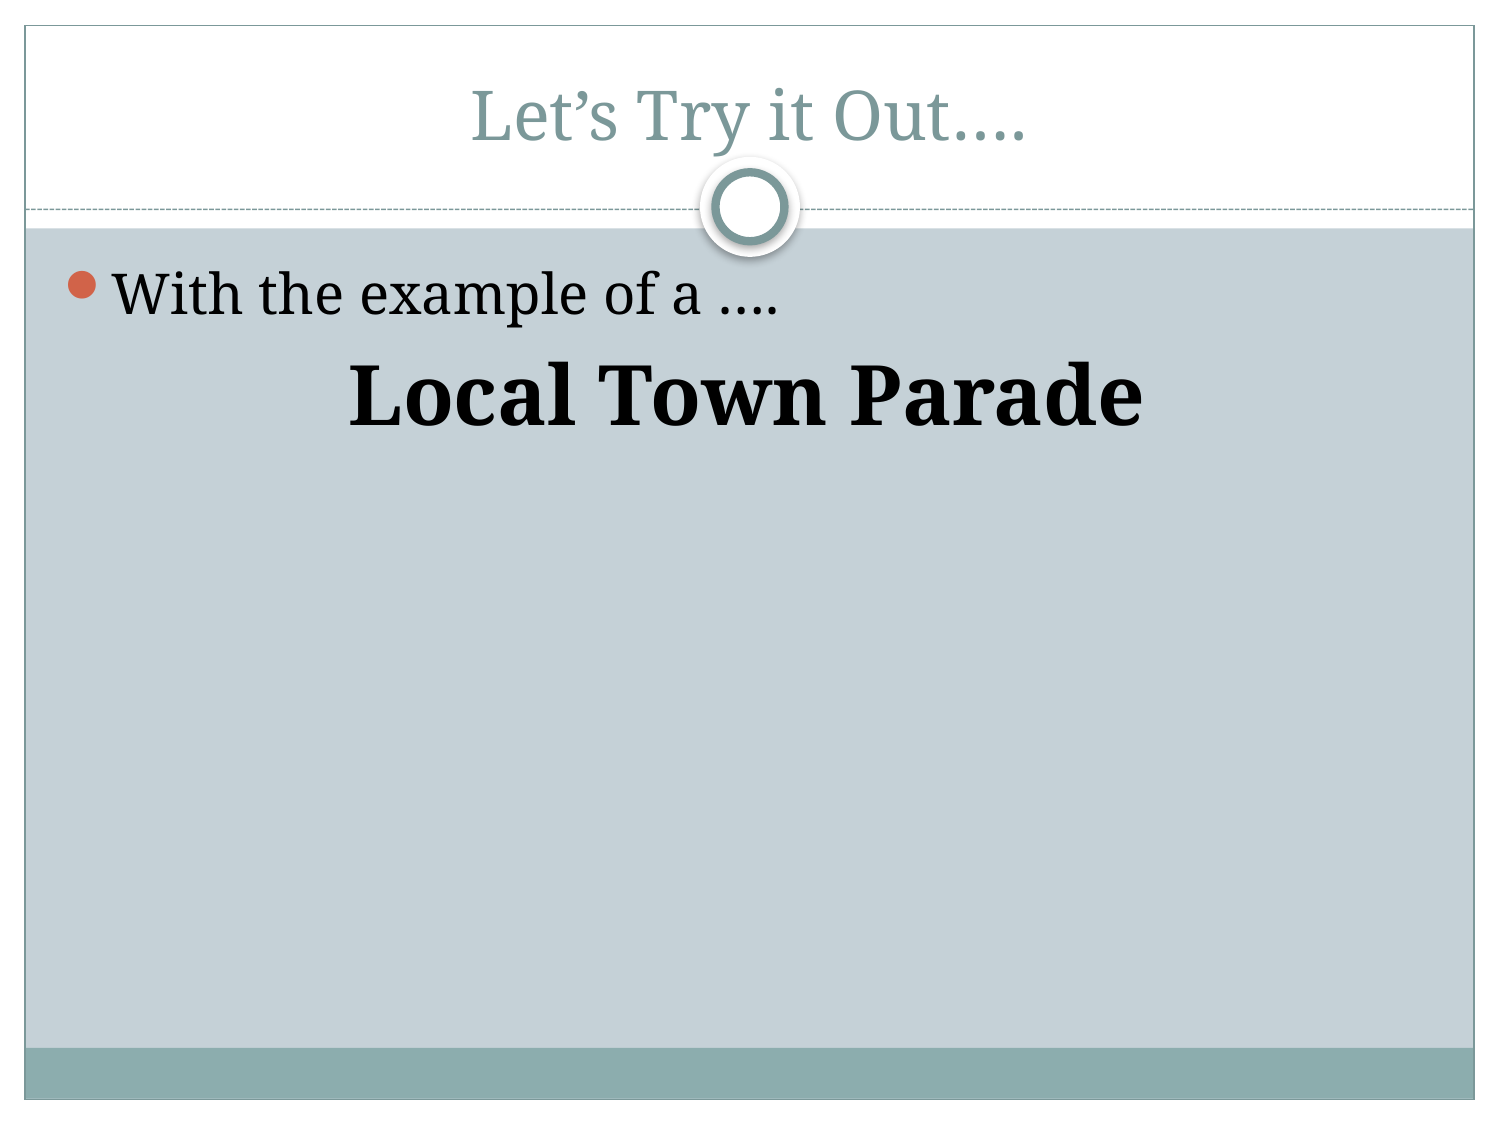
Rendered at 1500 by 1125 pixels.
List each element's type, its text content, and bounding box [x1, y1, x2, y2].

title Let’s Try it Out…. [49, 37, 1450, 162]
list With the example of a …. Local Town Parade [49, 250, 1445, 1001]
